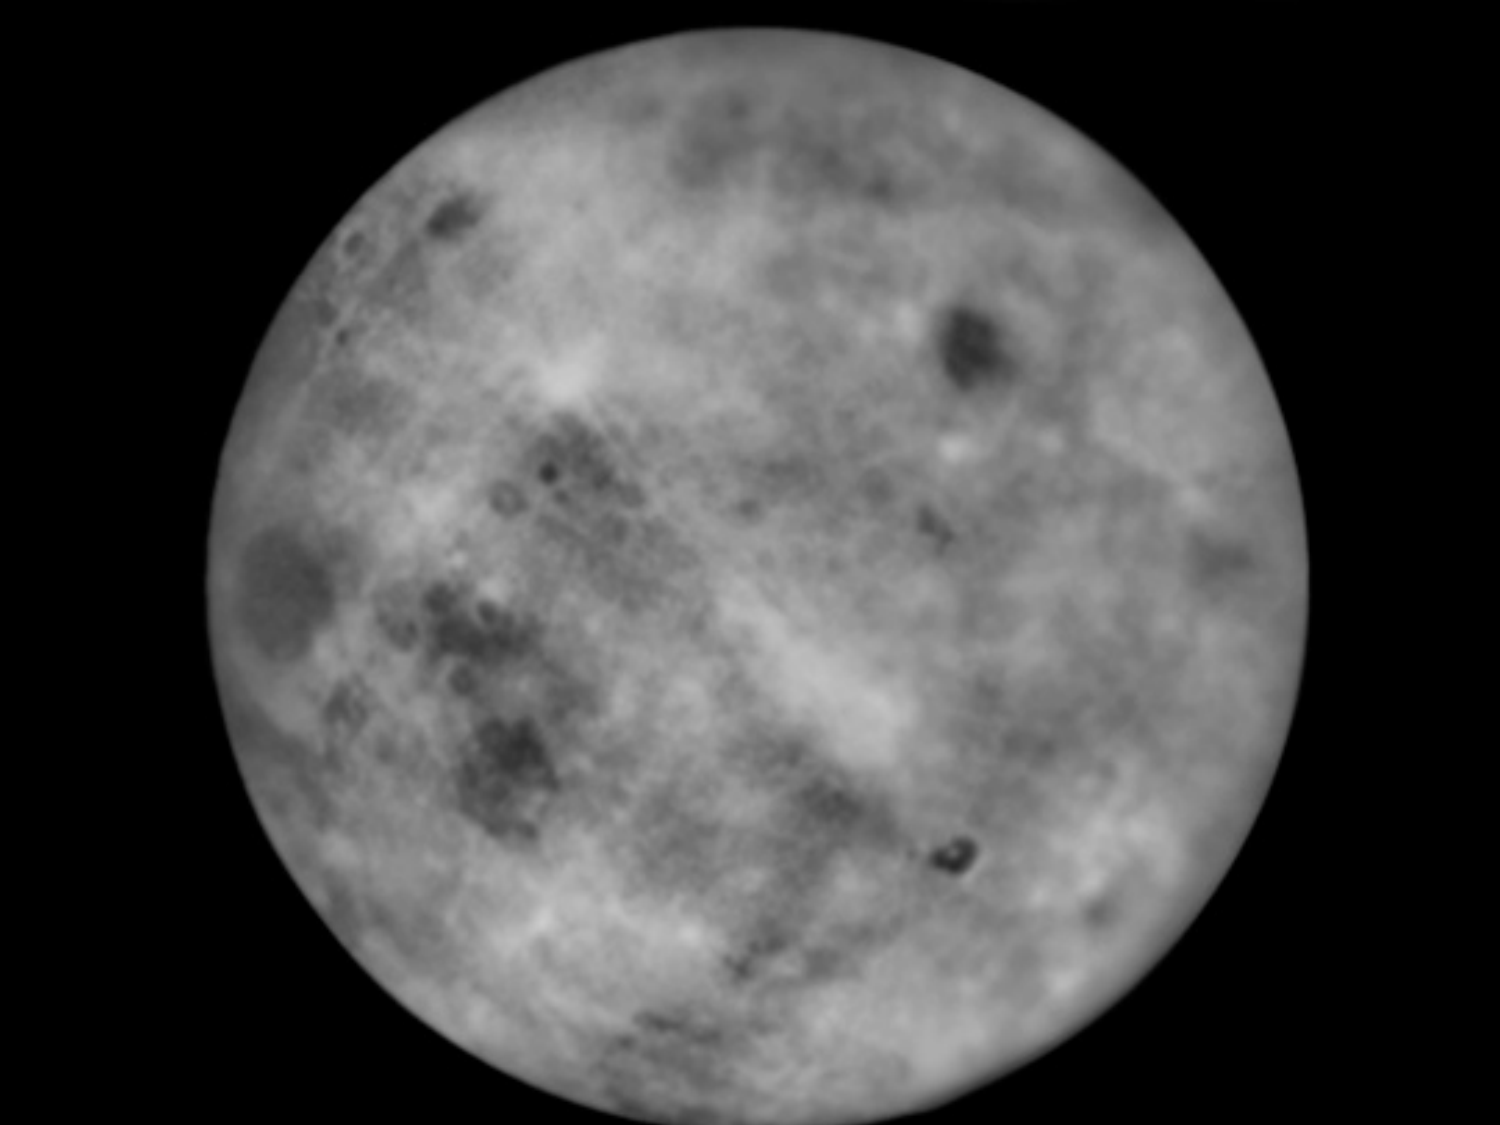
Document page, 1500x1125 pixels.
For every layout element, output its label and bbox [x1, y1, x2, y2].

picture [158, 0, 1346, 1125]
